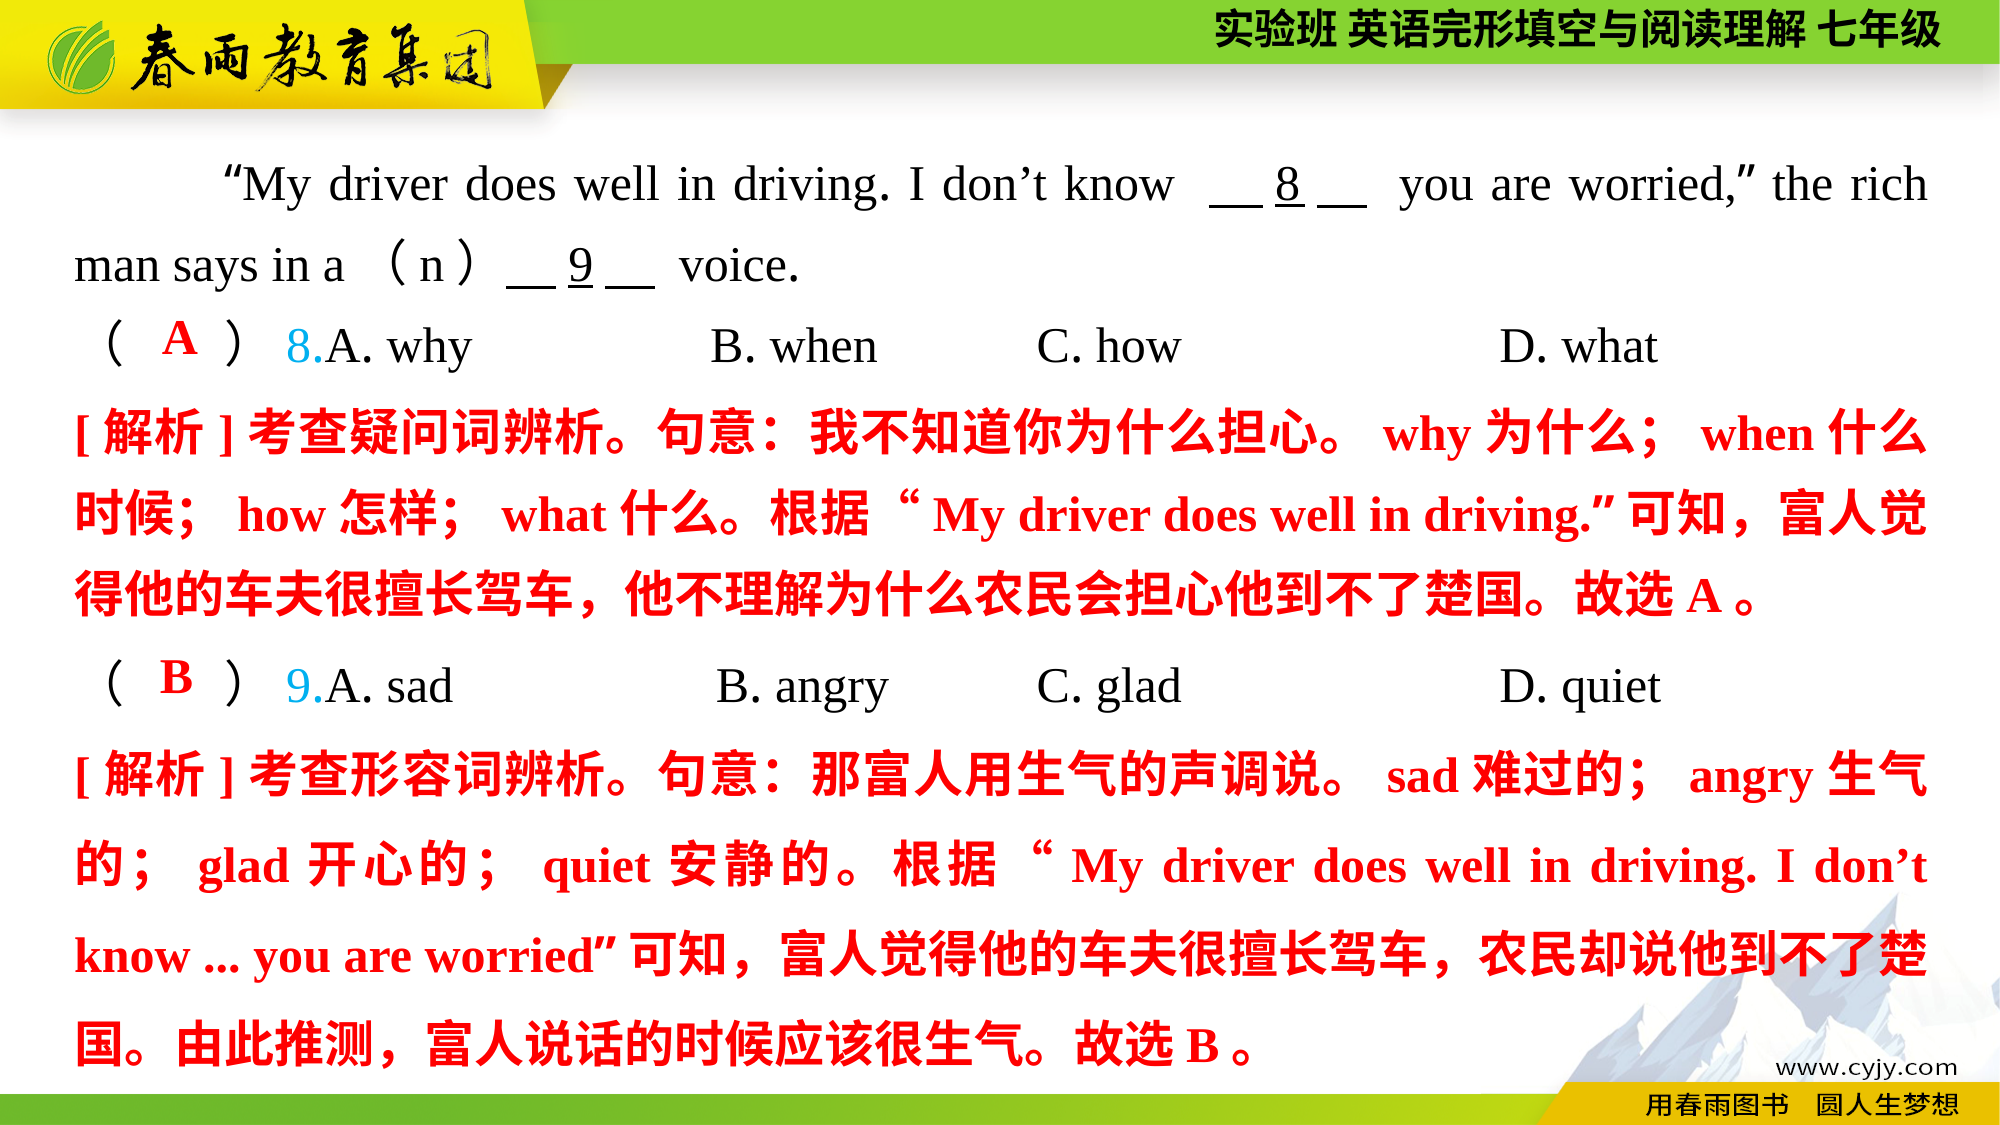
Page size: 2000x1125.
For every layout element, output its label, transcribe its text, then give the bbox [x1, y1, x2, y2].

text_box [解析]考查形容词辨析。句意：那富人用生气的声调说。sad难过的；angry生气的；glad开心的；quiet安静的。根据“My driver does well in driving. I don’t know ... you are worried”可知，富人觉得他的车夫很擅长驾车，农民却说他到不了楚国。由此推测，富人说话的时候应该很生气。故选B。 [59, 704, 1944, 1080]
text_box （ ）9.A. sad B. angry C. glad D. quiet [59, 614, 1944, 704]
text_box A [147, 296, 213, 372]
list “My driver does well in driving. I don’t know 8 you are worried,” the rich man says in a（n） 9 voice. （ ）8.A. why B. when C. how D. what [59, 122, 1944, 371]
picture [0, 0, 2000, 1125]
text_box [解析]考查疑问词辨析。句意：我不知道你为什么担心。why为什么；when什么时候；how怎样；what什么。根据“My driver does well in driving.”可知，富人觉得他的车夫很擅长驾车，他不理解为什么农民会担心他到不了楚国。故选A。 [59, 371, 1944, 614]
text_box B [145, 635, 209, 711]
